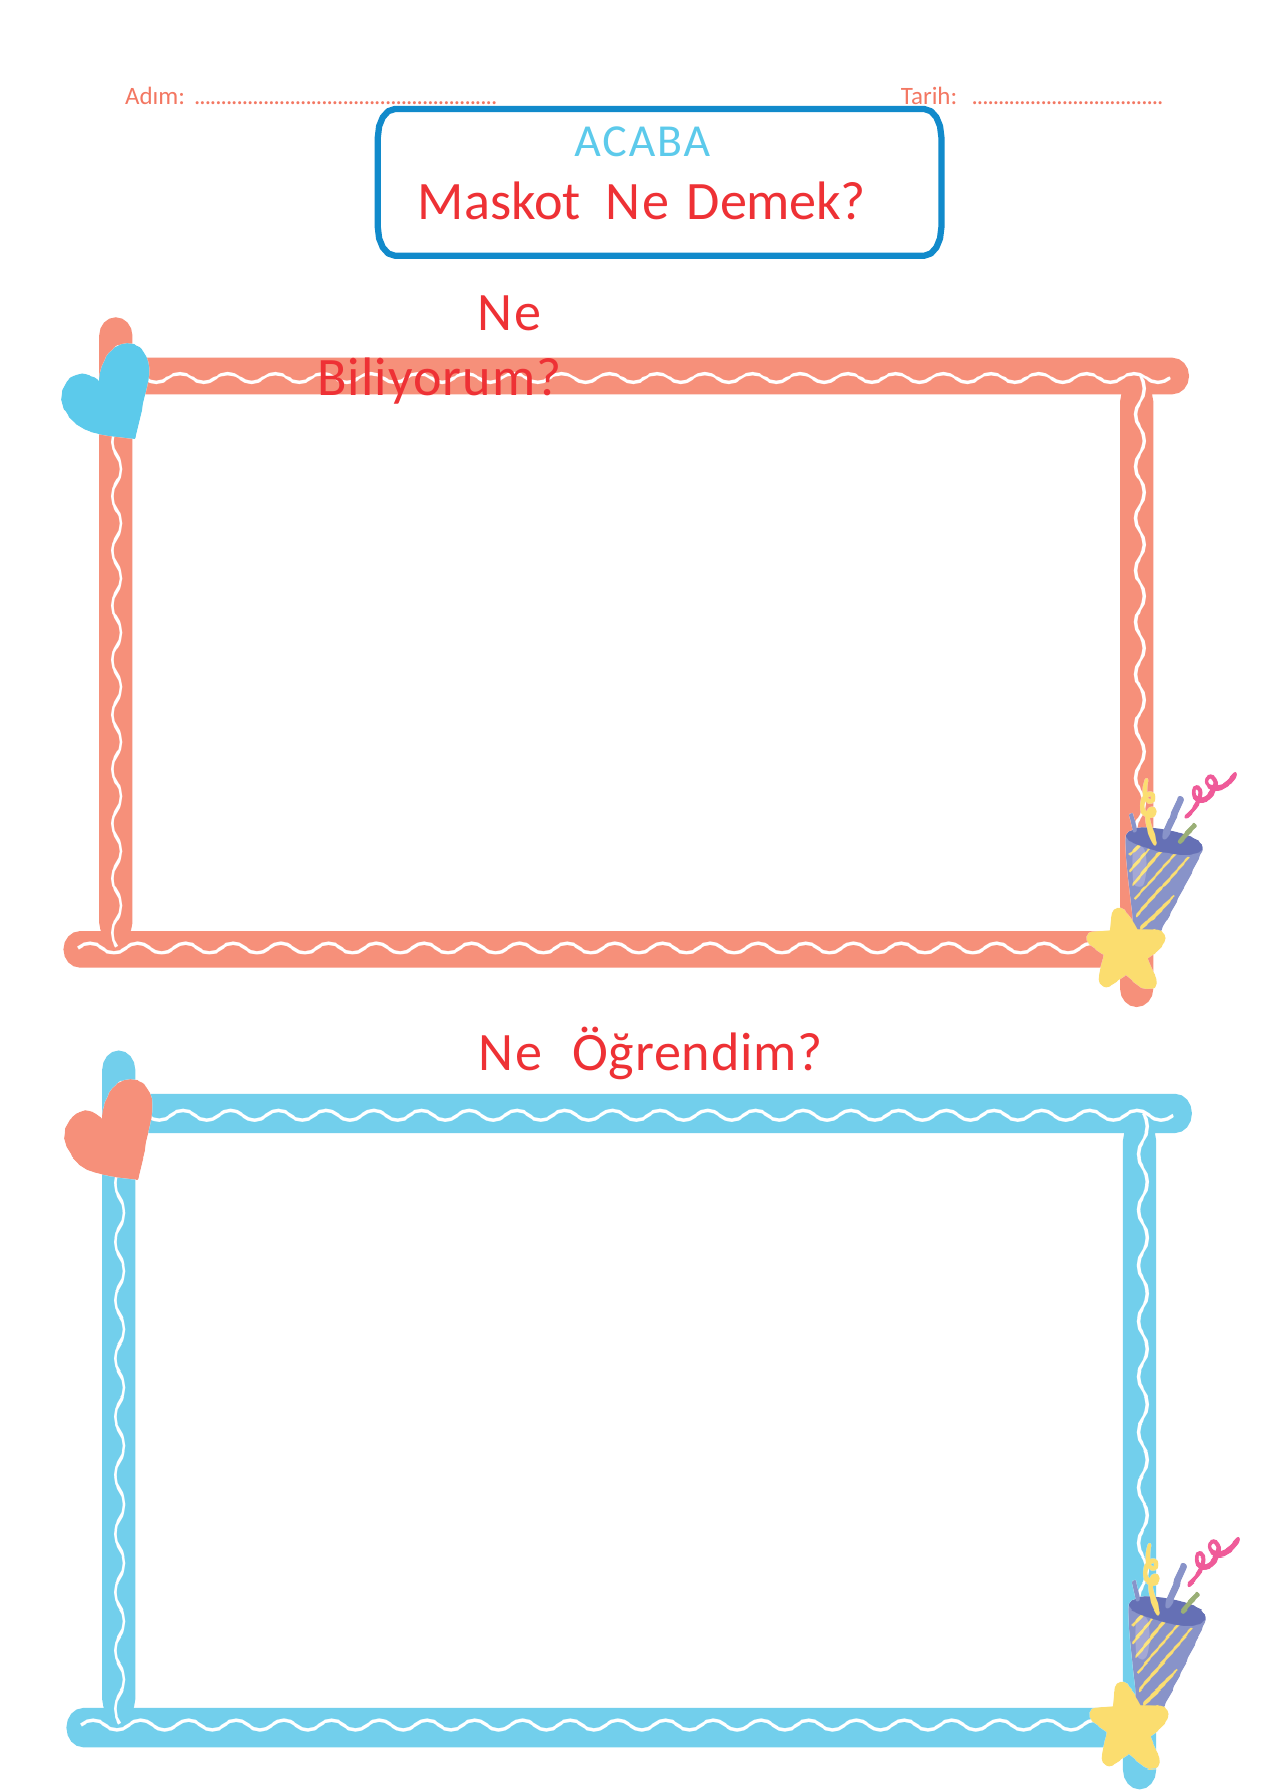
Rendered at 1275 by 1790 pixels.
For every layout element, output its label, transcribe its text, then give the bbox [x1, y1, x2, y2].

text_box Can ıntııNe Biliyorum? [267, 273, 987, 315]
text_box Tarih: .................................... [898, 77, 1171, 110]
text_box Ne Öğrendim? [476, 1016, 828, 1048]
text_box Adım: ......................................................... [122, 77, 505, 110]
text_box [64, 1050, 1240, 1790]
text_box [377, 109, 942, 256]
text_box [61, 316, 1237, 1008]
text_box ACABA Maskot Ne Demek? [277, 108, 998, 231]
